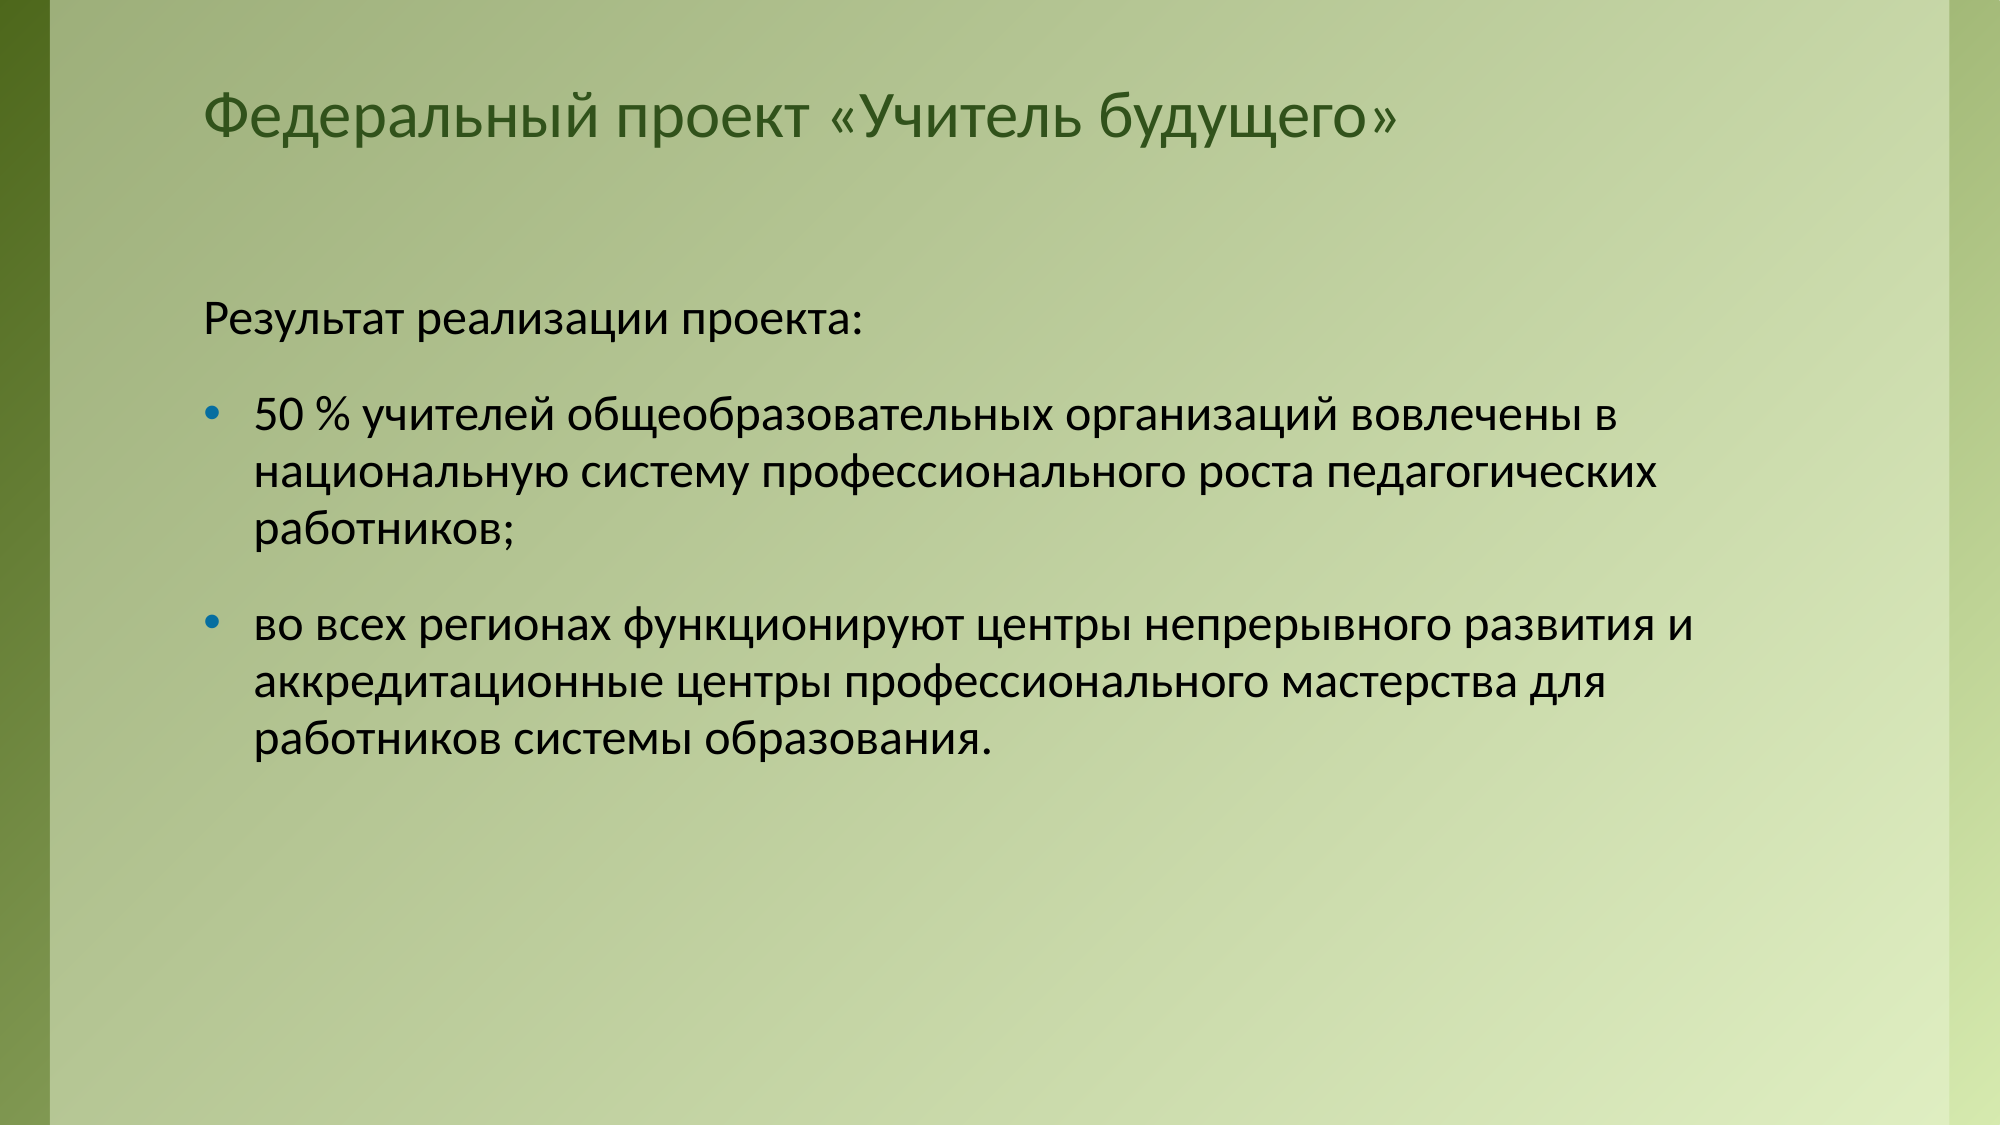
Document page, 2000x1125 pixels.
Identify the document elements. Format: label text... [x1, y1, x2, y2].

list Результат реализации проекта: 50 % учителей общеобразовательных организаций вовлечены в национальную систему профессионального роста педагогических работников; во всех регионах функционируют центры непрерывного развития и аккредитационные центры профессионального мастерства для работников системы образования. [183, 279, 1850, 1013]
title Федеральный проект «Учитель будущего» [183, 12, 1850, 242]
